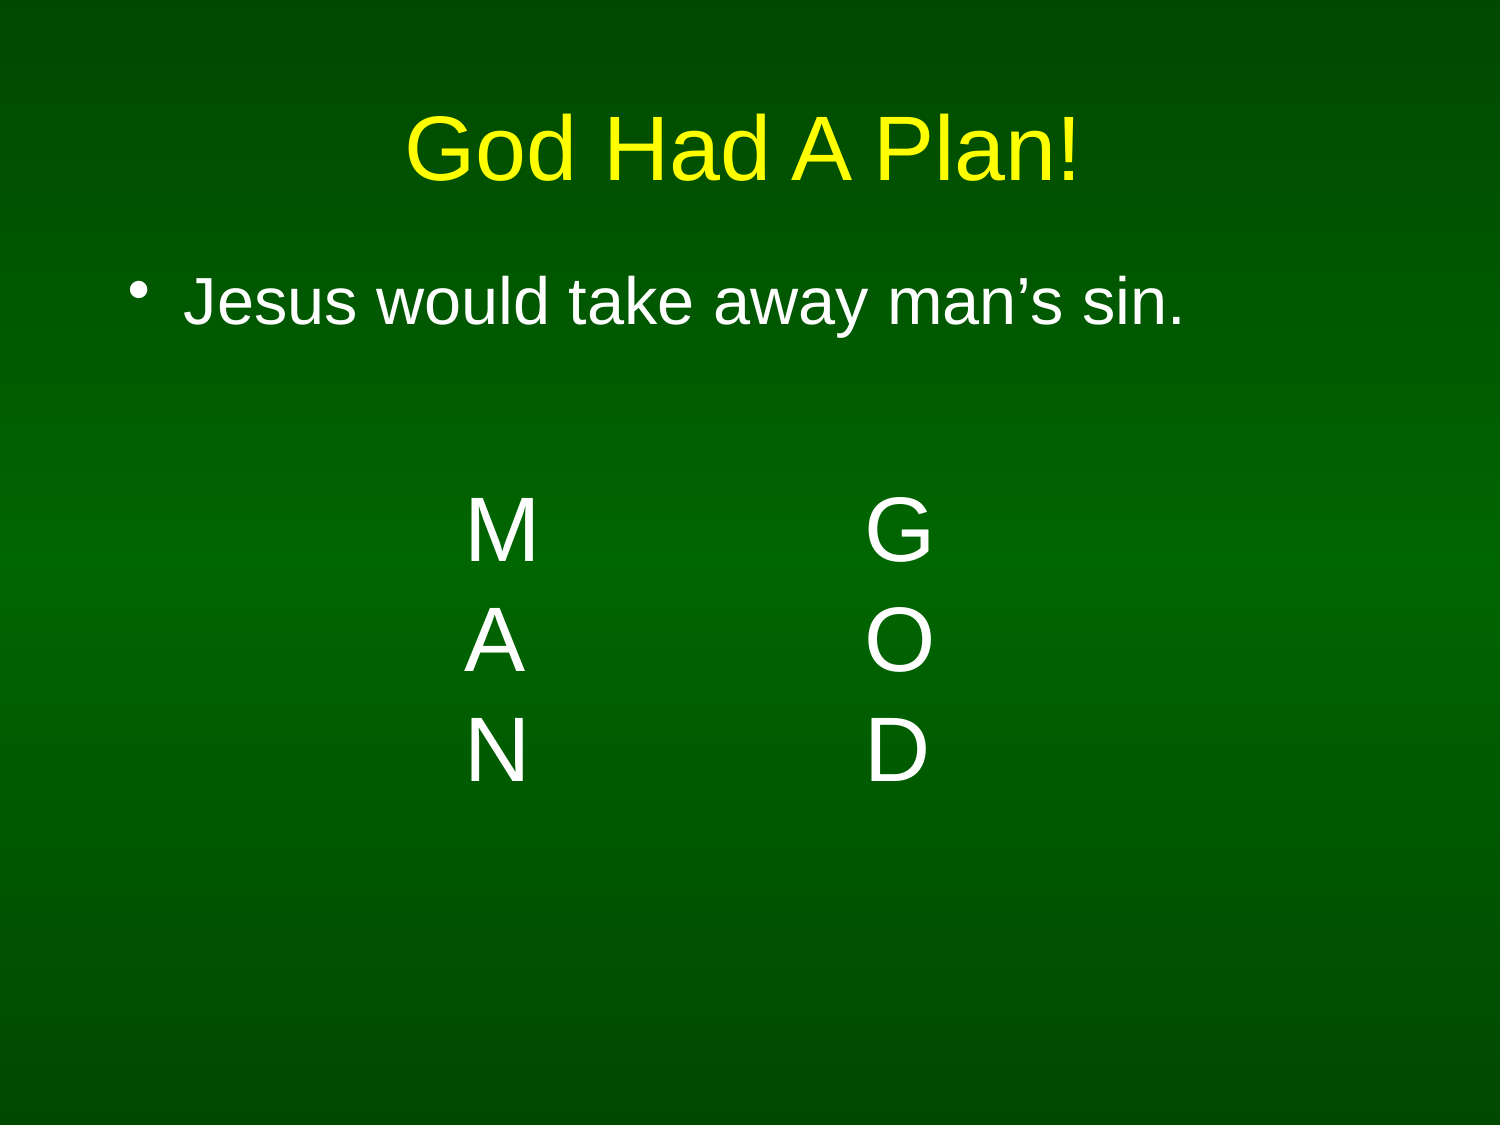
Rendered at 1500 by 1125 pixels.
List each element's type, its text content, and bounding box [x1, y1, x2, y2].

text_box M A N [450, 462, 572, 808]
list Jesus would take away man’s sin. [112, 249, 1450, 338]
text_box G O D [849, 462, 972, 808]
title God Had A Plan! [50, 50, 1438, 238]
